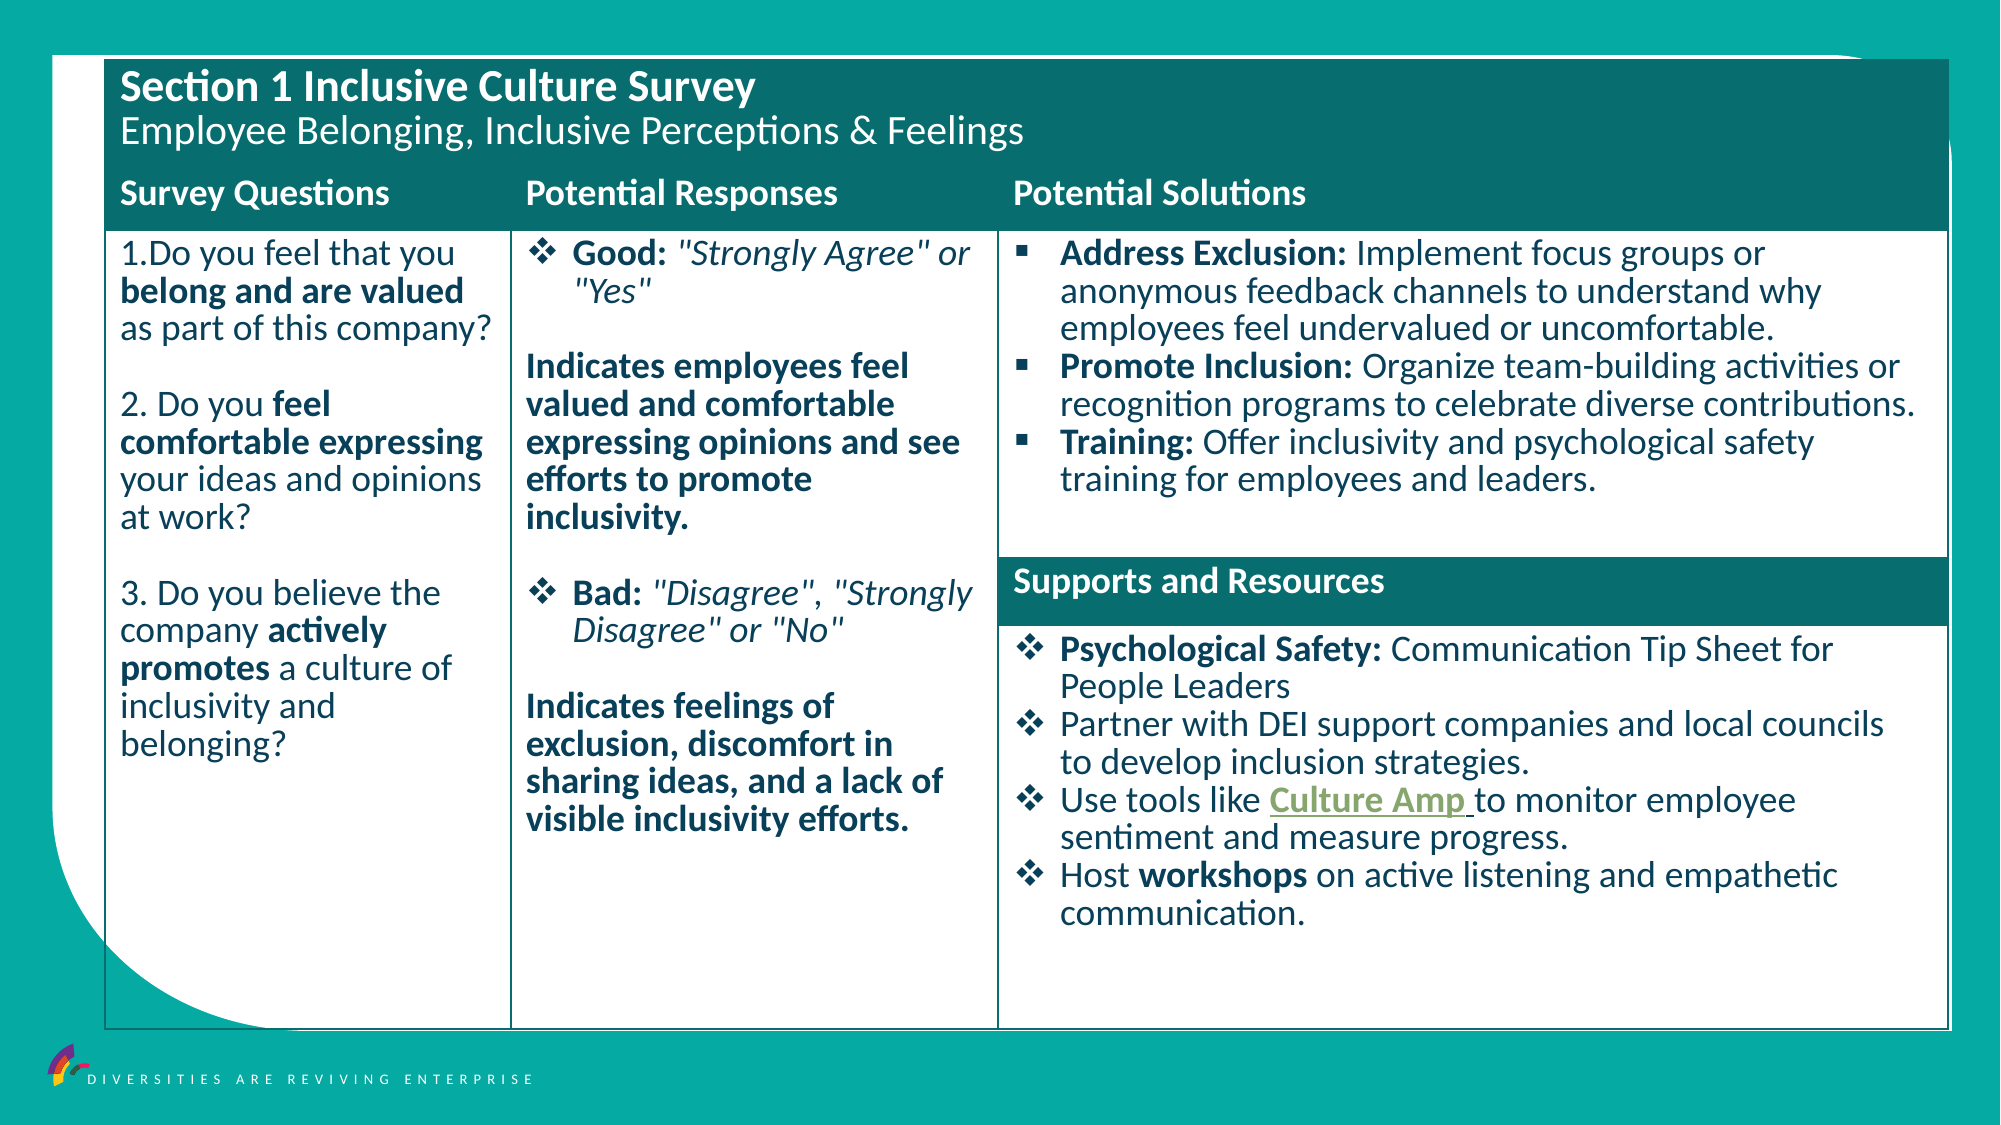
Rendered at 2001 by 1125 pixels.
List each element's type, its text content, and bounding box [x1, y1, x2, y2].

table_header Section 1 Inclusive Culture Survey Employee Belonging, Inclusive Perceptions & Feelings [106, 61, 1947, 162]
table_cell Supports and Resources [999, 559, 1947, 624]
table_cell Address Exclusion: Implement focus groups or anonymous feedback channels to understand why employees feel undervalued or uncomfortable. Promote Inclusion: Organize team-building activities or recognition programs to celebrate diverse contributions. Training: Offer inclusivity and psychological safety training for employees and leaders. [999, 231, 1947, 557]
table_cell Good: "Strongly Agree" or "Yes" Indicates employees feel valued and comfortable expressing opinions and see efforts to promote inclusivity. Bad: "Disagree", "Strongly Disagree" or "No" Indicates feelings of exclusion, discomfort in sharing ideas, and a lack of visible inclusivity efforts. [512, 231, 997, 1028]
table_cell Survey Questions [106, 163, 510, 229]
table_cell Potential Responses [512, 163, 997, 229]
table_cell Potential Solutions [999, 163, 1947, 229]
table_cell 1.Do you feel that you belong and are valued as part of this company? 2. Do you feel comfortable expressing your ideas and opinions at work? 3. Do you believe the company actively promotes a culture of inclusivity and belonging? [106, 231, 510, 1028]
table_cell Psychological Safety: Communication Tip Sheet for People Leaders Partner with DEI support companies and local councils to develop inclusion strategies. Use tools like Culture Amp to monitor employee sentiment and measure progress. Host workshops on active listening and empathetic communication. [999, 626, 1947, 1028]
